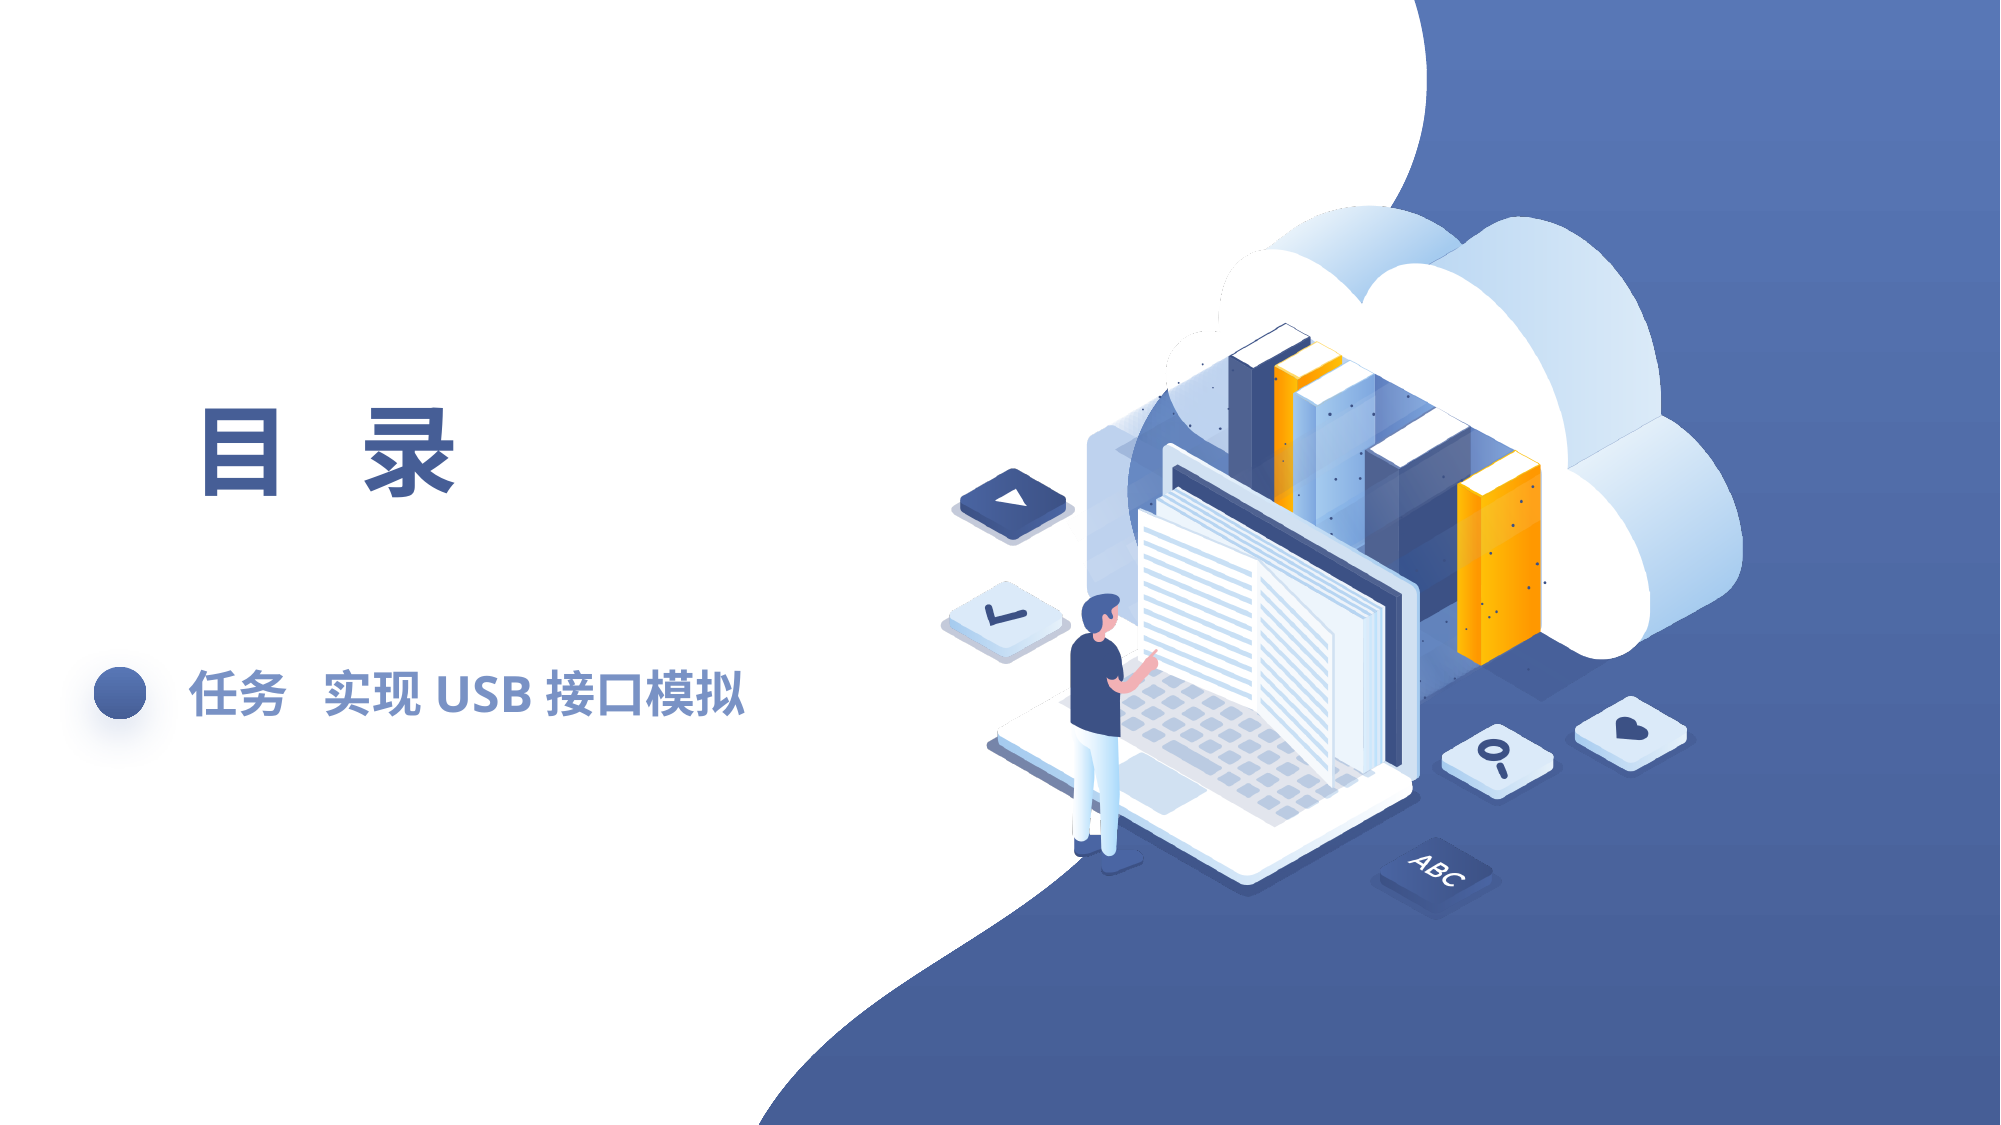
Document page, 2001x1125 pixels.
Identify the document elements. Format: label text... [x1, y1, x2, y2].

text_box 目 录 [176, 381, 590, 517]
text_box [92, 665, 148, 720]
text_box 任务 实现USB接口模拟 [173, 654, 940, 730]
picture [940, 205, 1743, 920]
text_box [759, 0, 2000, 1125]
